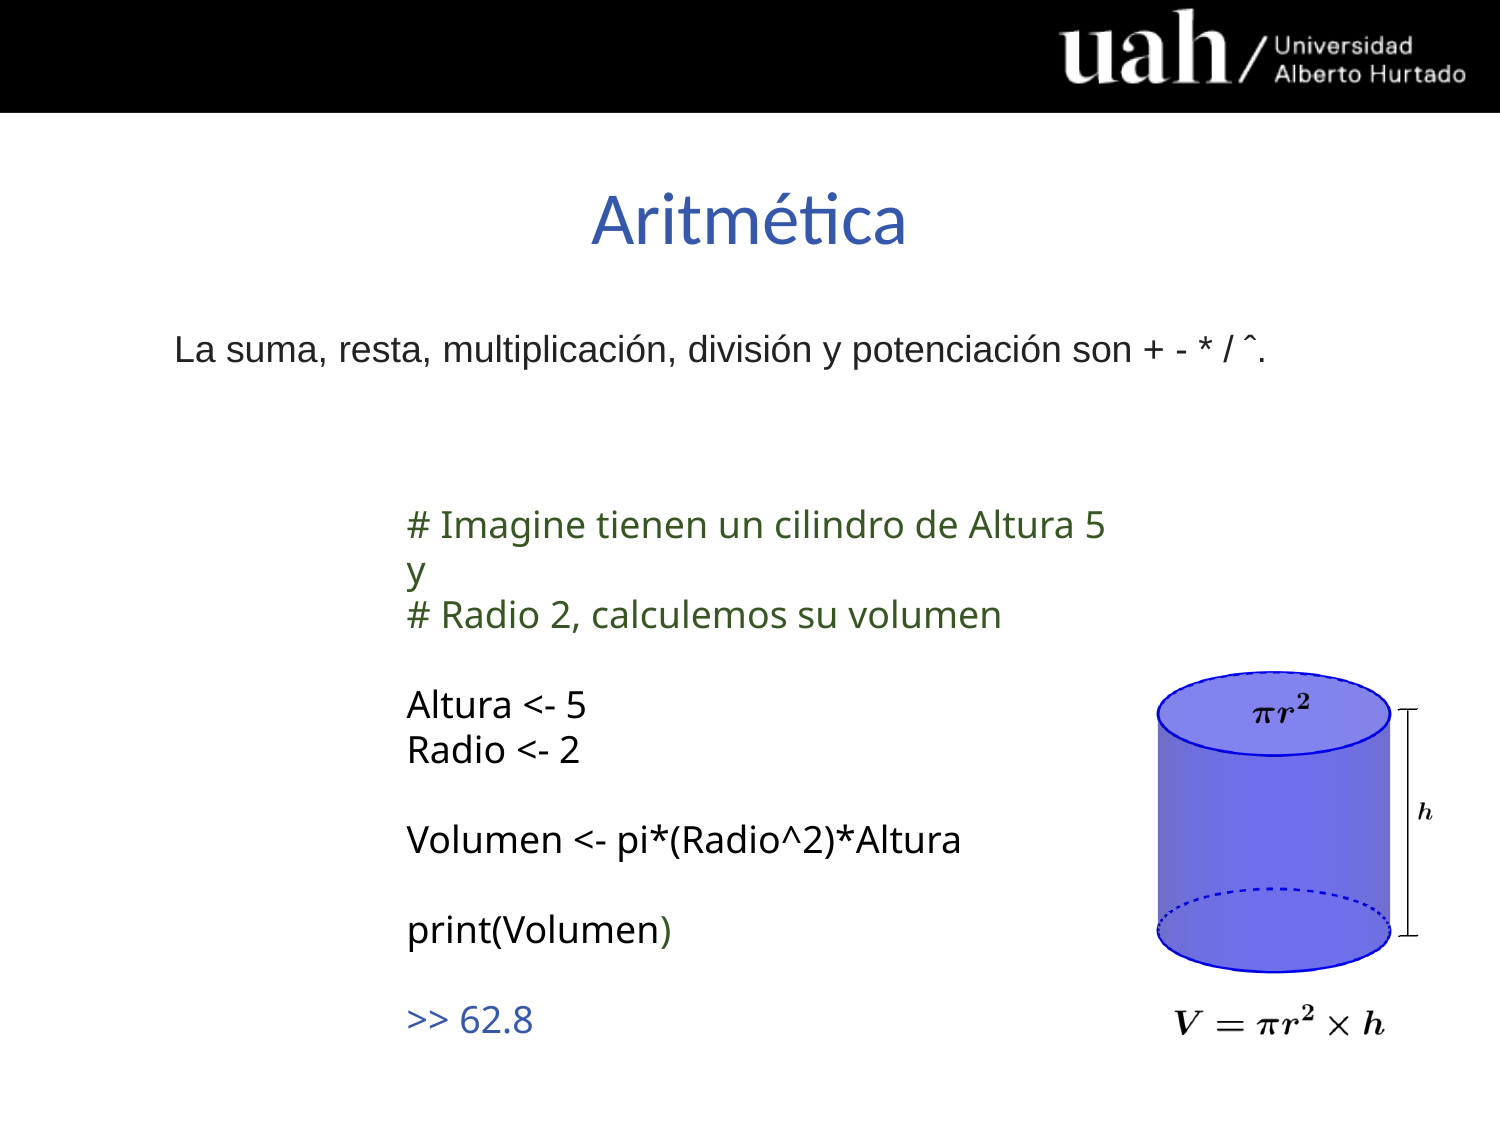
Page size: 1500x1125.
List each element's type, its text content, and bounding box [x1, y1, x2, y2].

text_box La suma, resta, multiplicación, división y potenciación son + - * / ˆ. [148, 317, 1352, 378]
text_box Aritmética [374, 162, 1125, 267]
text_box # Imagine tienen un cilindro de Altura 5 y # Radio 2, calculemos su volumen Altura <- 5 Radio <- 2 Volumen <- pi*(Radio^2)*Altura print(Volumen) >> 62.8 [391, 493, 1142, 1048]
picture [1124, 664, 1439, 1052]
picture [1057, 0, 1468, 94]
text_box [0, 0, 1500, 114]
